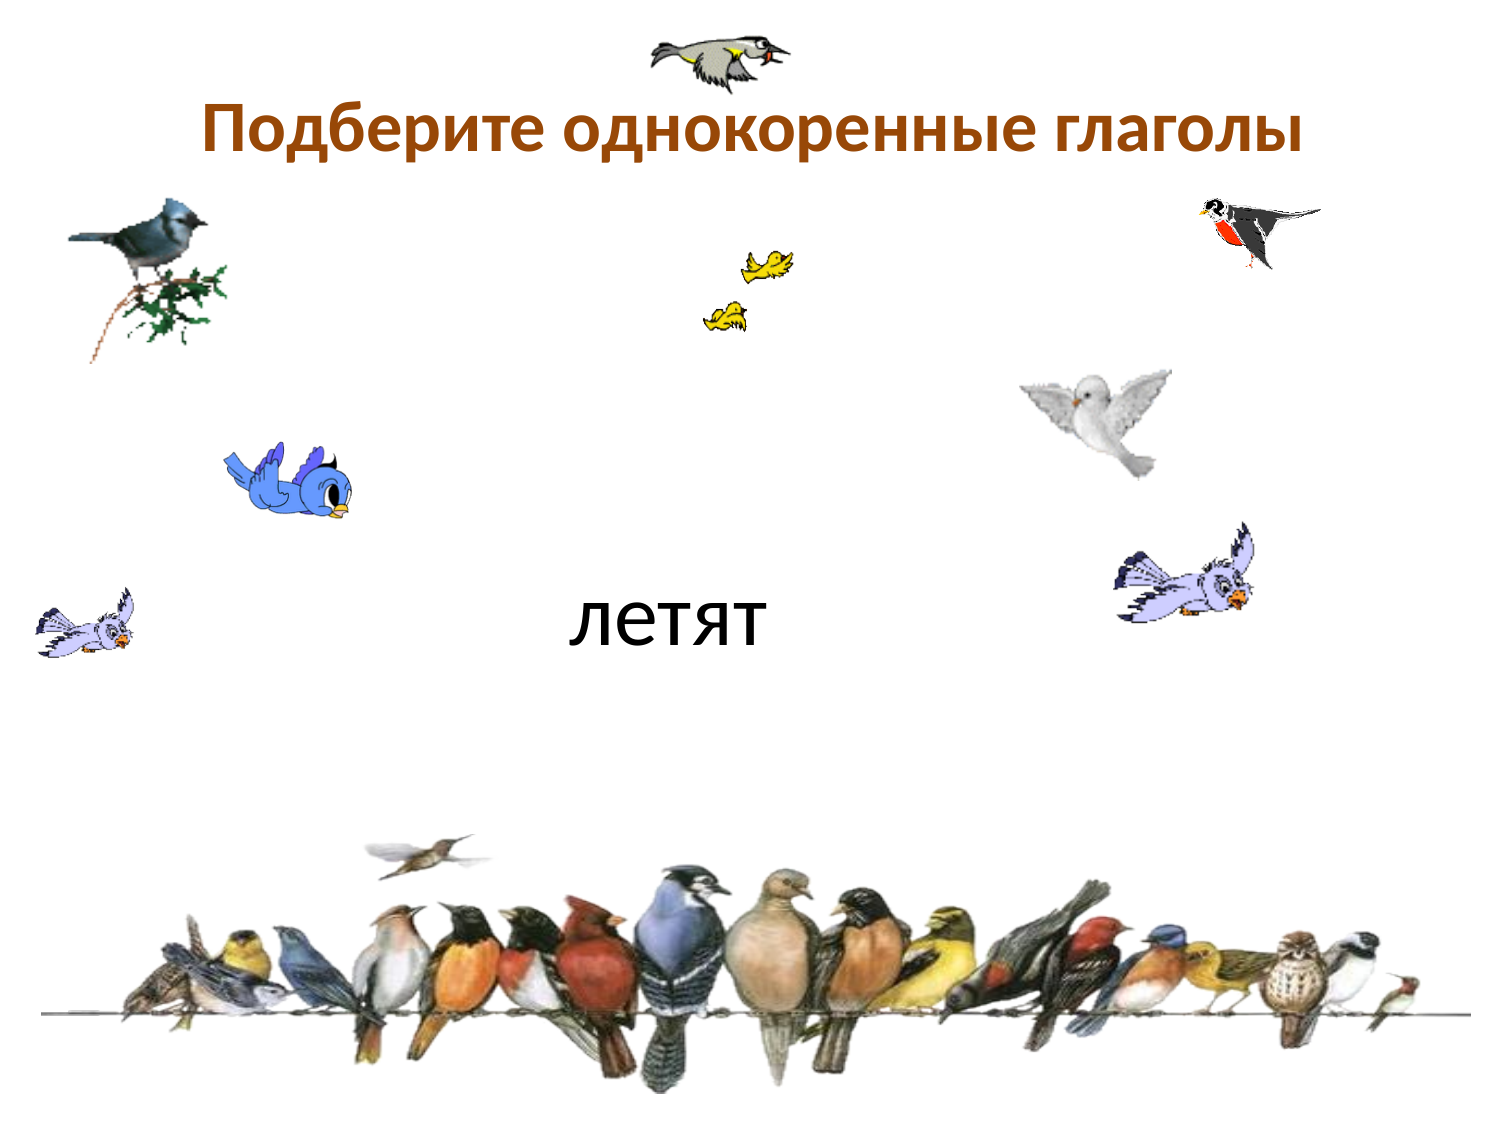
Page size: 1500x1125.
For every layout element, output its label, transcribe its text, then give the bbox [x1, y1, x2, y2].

picture [1195, 175, 1322, 271]
picture [527, 234, 881, 406]
picture [58, 187, 247, 364]
picture [1112, 503, 1408, 661]
title Подберите однокоренные глаголы [82, 45, 1425, 200]
picture [620, 23, 794, 109]
picture [222, 433, 352, 562]
picture [40, 833, 1471, 1095]
list летят [75, 351, 1425, 832]
picture [1019, 351, 1173, 481]
picture [34, 573, 242, 684]
